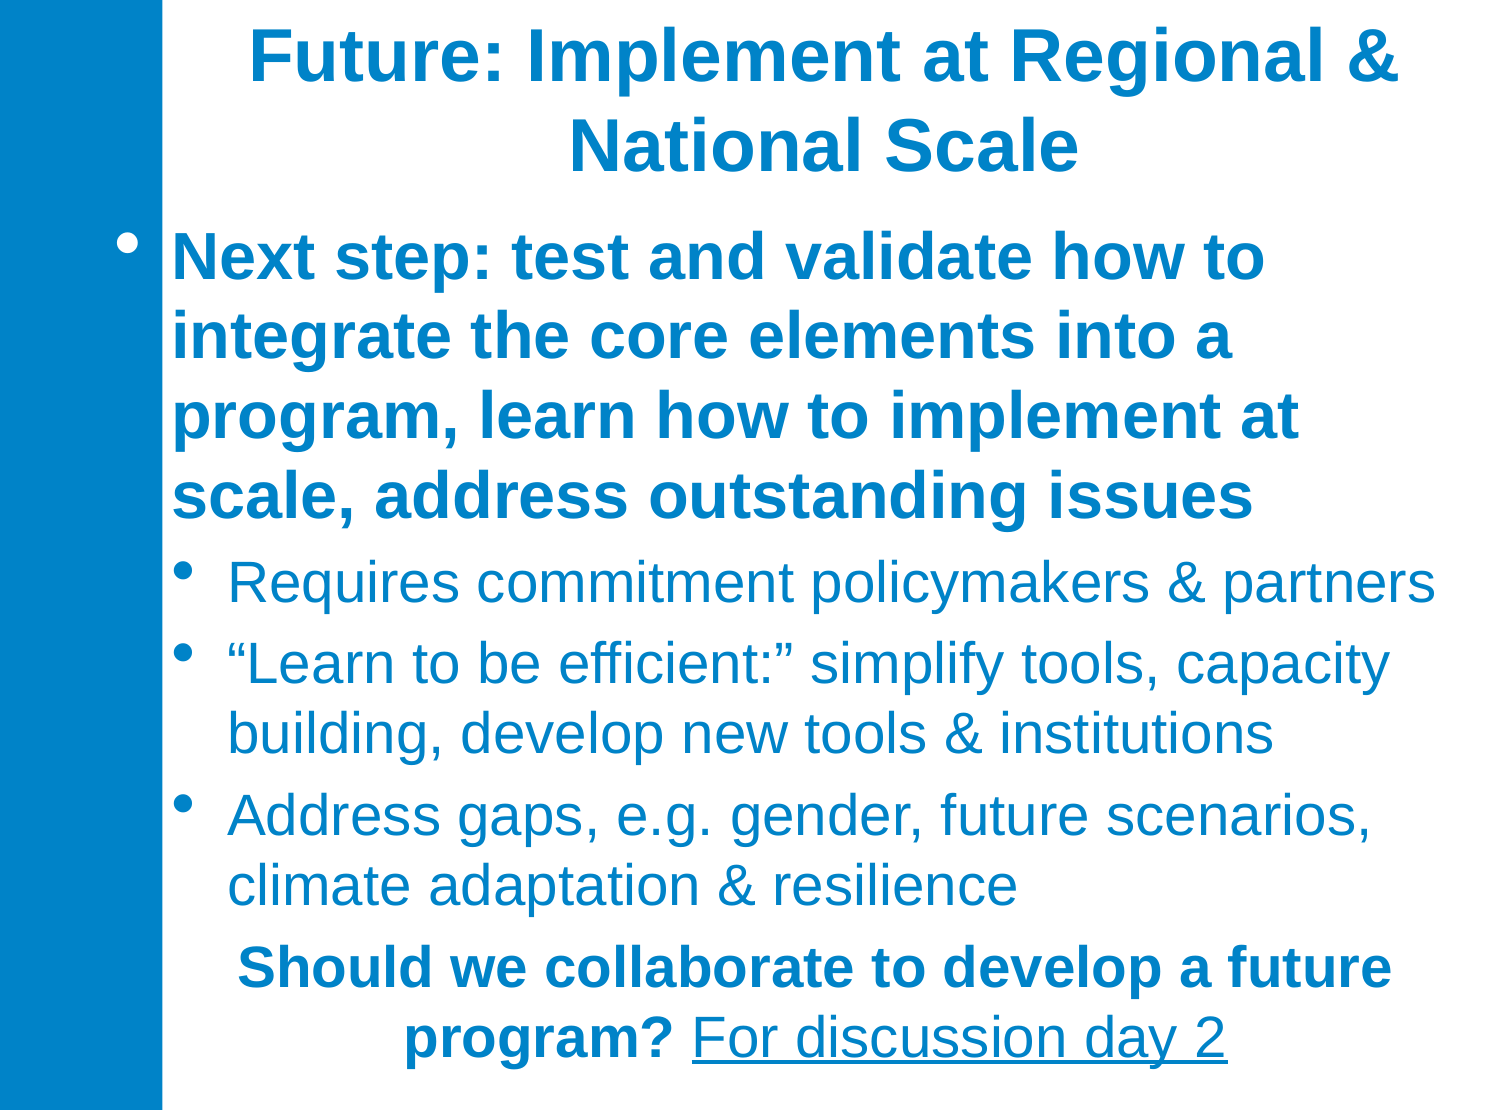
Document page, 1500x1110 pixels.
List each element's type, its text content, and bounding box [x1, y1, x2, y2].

list Next step: test and validate how to integrate the core elements into a program, learn how to implement at scale, address outstanding issues Requires commitment policymakers & partners “Learn to be efficient:” simplify tools, capacity building, develop new tools & institutions Address gaps, e.g. gender, future scenarios, climate adaptation & resilience Should we collaborate to develop a future program? For discussion day 2 [99, 204, 1475, 1061]
title Future: Implement at Regional & National Scale [150, 0, 1500, 193]
